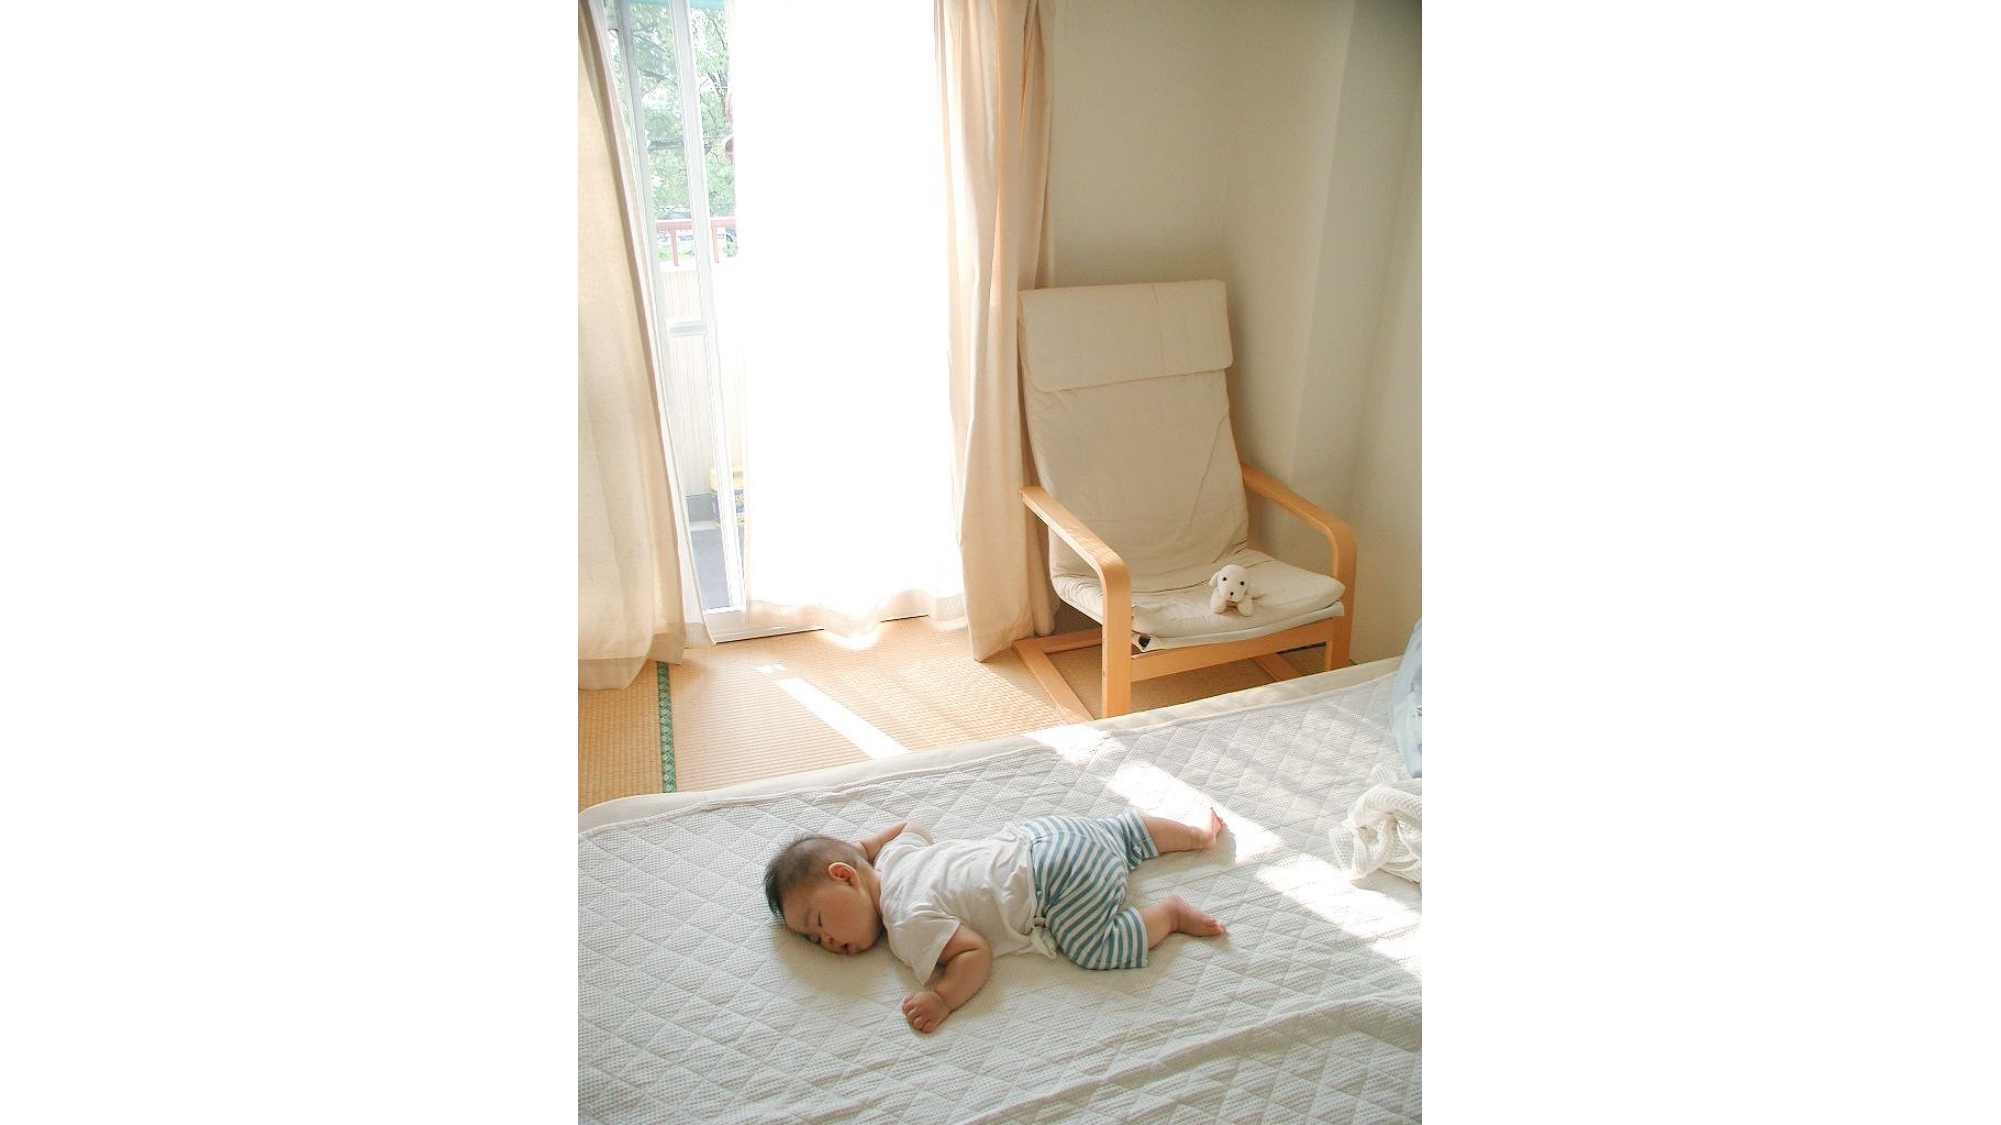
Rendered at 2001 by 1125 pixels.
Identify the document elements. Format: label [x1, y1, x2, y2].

picture [578, 0, 1422, 1125]
